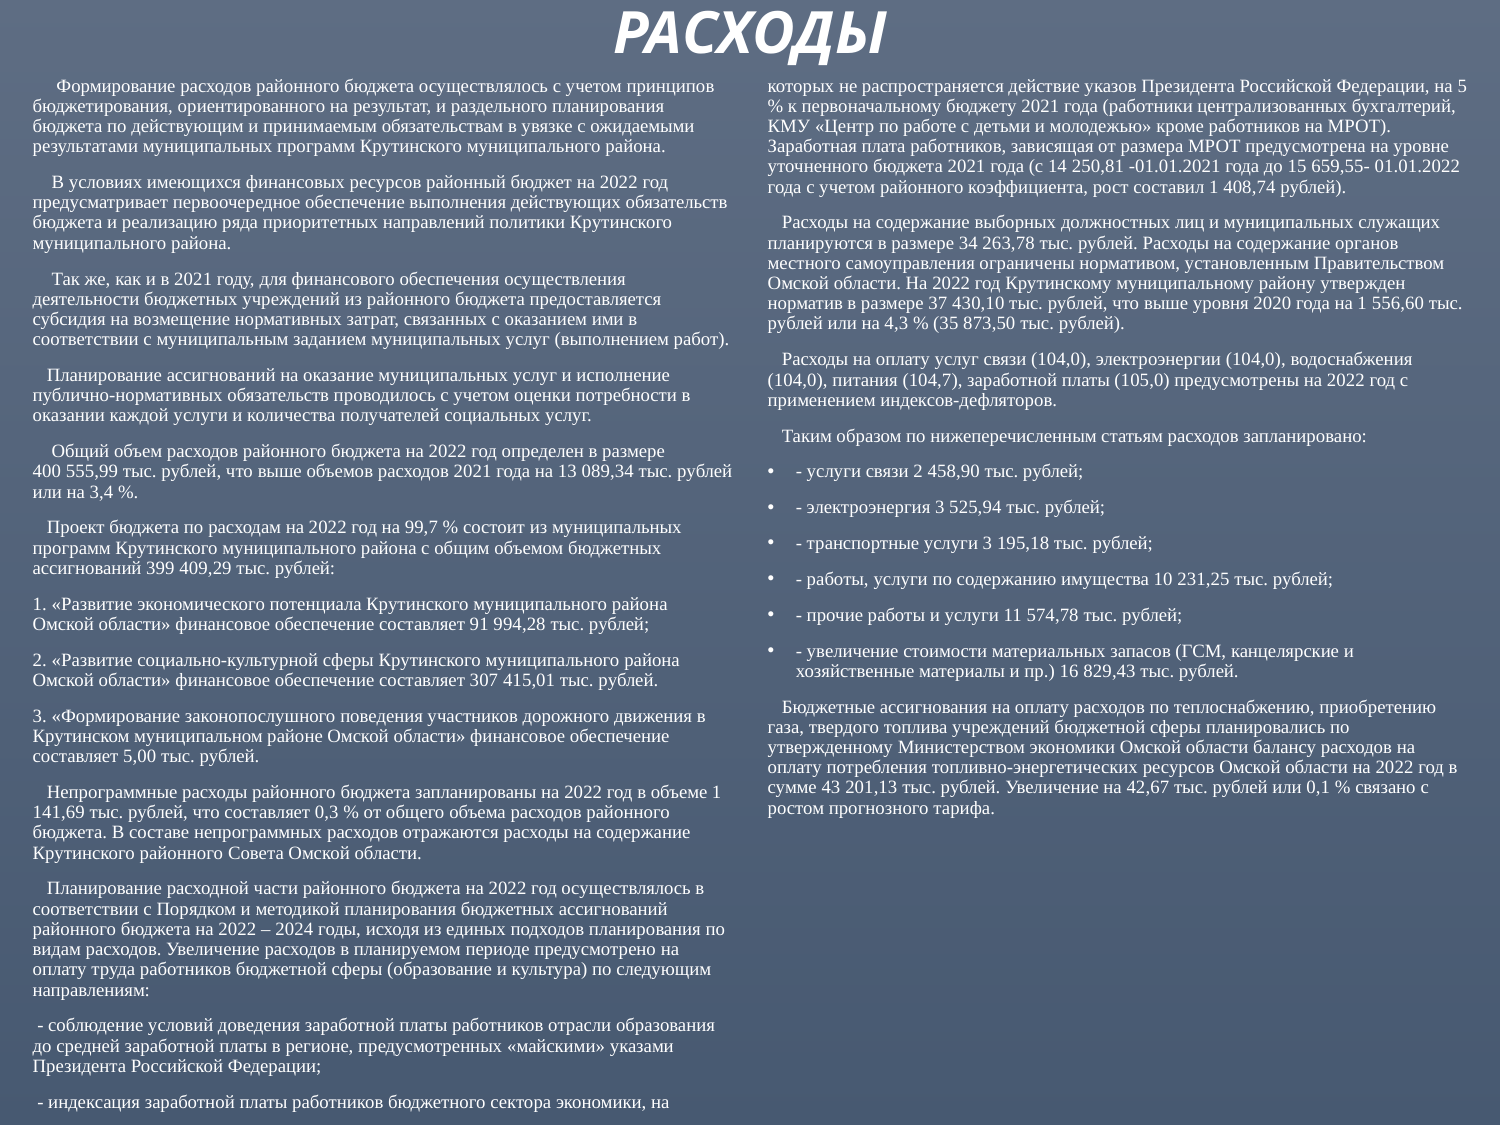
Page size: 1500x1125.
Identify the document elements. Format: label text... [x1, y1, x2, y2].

title РАСХОДЫ [75, 0, 1425, 68]
list Формирование расходов районного бюджета осуществлялось с учетом принципов бюджетирования, ориентированного на результат, и раздельного планирования бюджета по действующим и принимаемым обязательствам в увязке с ожидаемыми результатами муниципальных программ Крутинского муниципального района. В условиях имеющихся финансовых ресурсов районный бюджет на 2022 год предусматривает первоочередное обеспечение выполнения действующих обязательств бюджета и реализацию ряда приоритетных направлений политики Крутинского муниципального района. Так же, как и в 2021 году, для финансового обеспечения осуществления деятельности бюджетных учреждений из районного бюджета предоставляется субсидия на возмещение нормативных затрат, связанных с оказанием ими в соответствии с муниципальным заданием муниципальных услуг (выполнением работ). Планирование ассигнований на оказание муниципальных услуг и исполнение публично-нормативных обязательств проводилось с учетом оценки потребности в оказании каждой услуги и количества получателей социальных услуг. Общий объем расходов районного бюджета на 2022 год определен в размере 400 555,99 тыс. рублей, что выше объемов расходов 2021 года на 13 089,34 тыс. рублей или на 3,4 %. Проект бюджета по расходам на 2022 год на 99,7 % состоит из муниципальных программ Крутинского муниципального района с общим объемом бюджетных ассигнований 399 409,29 тыс. рублей: 1. «Развитие экономического потенциала Крутинского муниципального района Омской области» финансовое обеспечение составляет 91 994,28 тыс. рублей; 2. «Развитие социально-культурной сферы Крутинского муниципального района Омской области» финансовое обеспечение составляет 307 415,01 тыс. рублей. 3. «Формирование законопослушного поведения участников дорожного движения в Крутинском муниципальном районе Омской области» финансовое обеспечение составляет 5,00 тыс. рублей. Непрограммные расходы районного бюджета запланированы на 2022 год в объеме 1 141,69 тыс. рублей, что составляет 0,3 % от общего объема расходов районного бюджета. В составе непрограммных расходов отражаются расходы на содержание Крутинского районного Совета Омской области. Планирование расходной части районного бюджета на 2022 год осуществлялось в соответствии с Порядком и методикой планирования бюджетных ассигнований районного бюджета на 2022 – 2024 годы, исходя из единых подходов планирования по видам расходов. Увеличение расходов в планируемом периоде предусмотрено на оплату труда работников бюджетной сферы (образование и культура) по следующим направлениям: - соблюдение условий доведения заработной платы работников отрасли образования до средней заработной платы в регионе, предусмотренных «майскими» указами Президента Российской Федерации; - индексация заработной платы работников бюджетного сектора экономики, на которых не распространяется действие указов Президента Российской Федерации, на 5 % к первоначальному бюджету 2021 года (работники централизованных бухгалтерий, КМУ «Центр по работе с детьми и молодежью» кроме работников на МРОТ). Заработная плата работников, зависящая от размера МРОТ предусмотрена на уровне уточненного бюджета 2021 года (с 14 250,81 -01.01.2021 года до 15 659,55- 01.01.2022 года с учетом районного коэффициента, рост составил 1 408,74 рублей). Расходы на содержание выборных должностных лиц и муниципальных служащих планируются в размере 34 263,78 тыс. рублей. Расходы на содержание органов местного самоуправления ограничены нормативом, установленным Правительством Омской области. На 2022 год Крутинскому муниципальному району утвержден норматив в размере 37 430,10 тыс. рублей, что выше уровня 2020 года на 1 556,60 тыс. рублей или на 4,3 % (35 873,50 тыс. рублей). Расходы на оплату услуг связи (104,0), электроэнергии (104,0), водоснабжения (104,0), питания (104,7), заработной платы (105,0) предусмотрены на 2022 год с применением индексов-дефляторов. Таким образом по нижеперечисленным статьям расходов запланировано: - услуги связи 2 458,90 тыс. рублей; - электроэнергия 3 525,94 тыс. рублей; - транспортные услуги 3 195,18 тыс. рублей; - работы, услуги по содержанию имущества 10 231,25 тыс. рублей; - прочие работы и услуги 11 574,78 тыс. рублей; - увеличение стоимости материальных запасов (ГСМ, канцелярские и хозяйственные материалы и пр.) 16 829,43 тыс. рублей. Бюджетные ассигнования на оплату расходов по теплоснабжению, приобретению газа, твердого топлива учреждений бюджетной сферы планировались по утвержденному Министерством экономики Омской области балансу расходов на оплату потребления топливно-энергетических ресурсов Омской области на 2022 год в сумме 43 201,13 тыс. рублей. Увеличение на 42,67 тыс. рублей или 0,1 % связано с ростом прогнозного тарифа. [17, 68, 1483, 1125]
